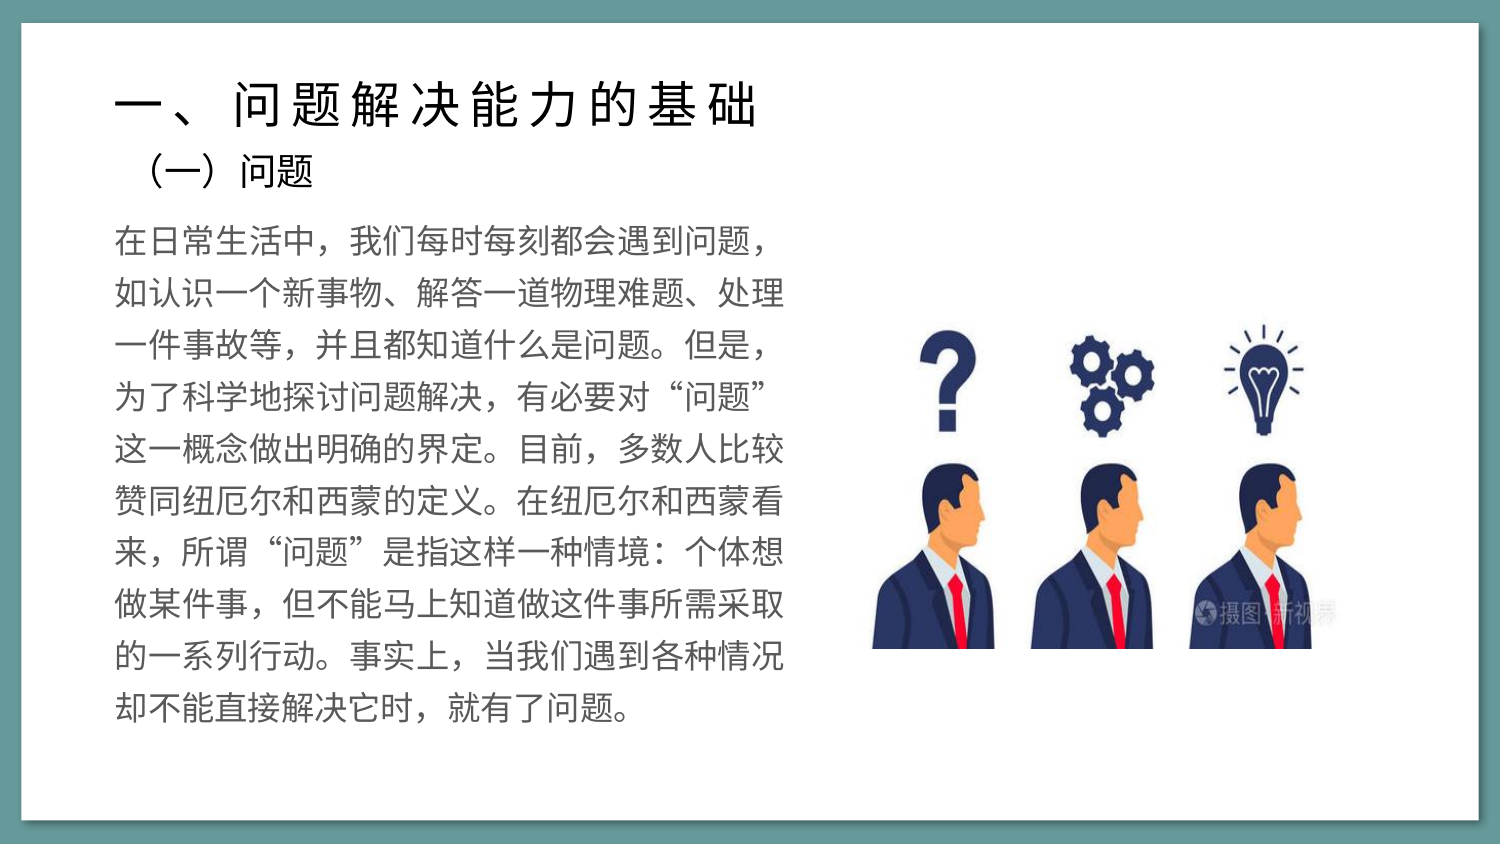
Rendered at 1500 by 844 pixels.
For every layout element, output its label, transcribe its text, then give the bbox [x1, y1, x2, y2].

text_box （一）问题 [112, 140, 330, 201]
text_box 在日常生活中，我们每时每刻都会遇到问题，如认识一个新事物、解答一道物理难题、处理一件事故等，并且都知道什么是问题。但是，为了科学地探讨问题解决，有必要对“问题”这一概念做出明确的界定。目前，多数人比较赞同纽厄尔和西蒙的定义。在纽厄尔和西蒙看来，所谓“问题”是指这样一种情境：个体想做某件事，但不能马上知道做这件事所需采取的一系列行动。事实上，当我们遇到各种情况却不能直接解决它时，就有了问题。 [100, 201, 800, 735]
picture [844, 244, 1358, 649]
text_box 一、问题解决能力的基础 [100, 67, 800, 141]
